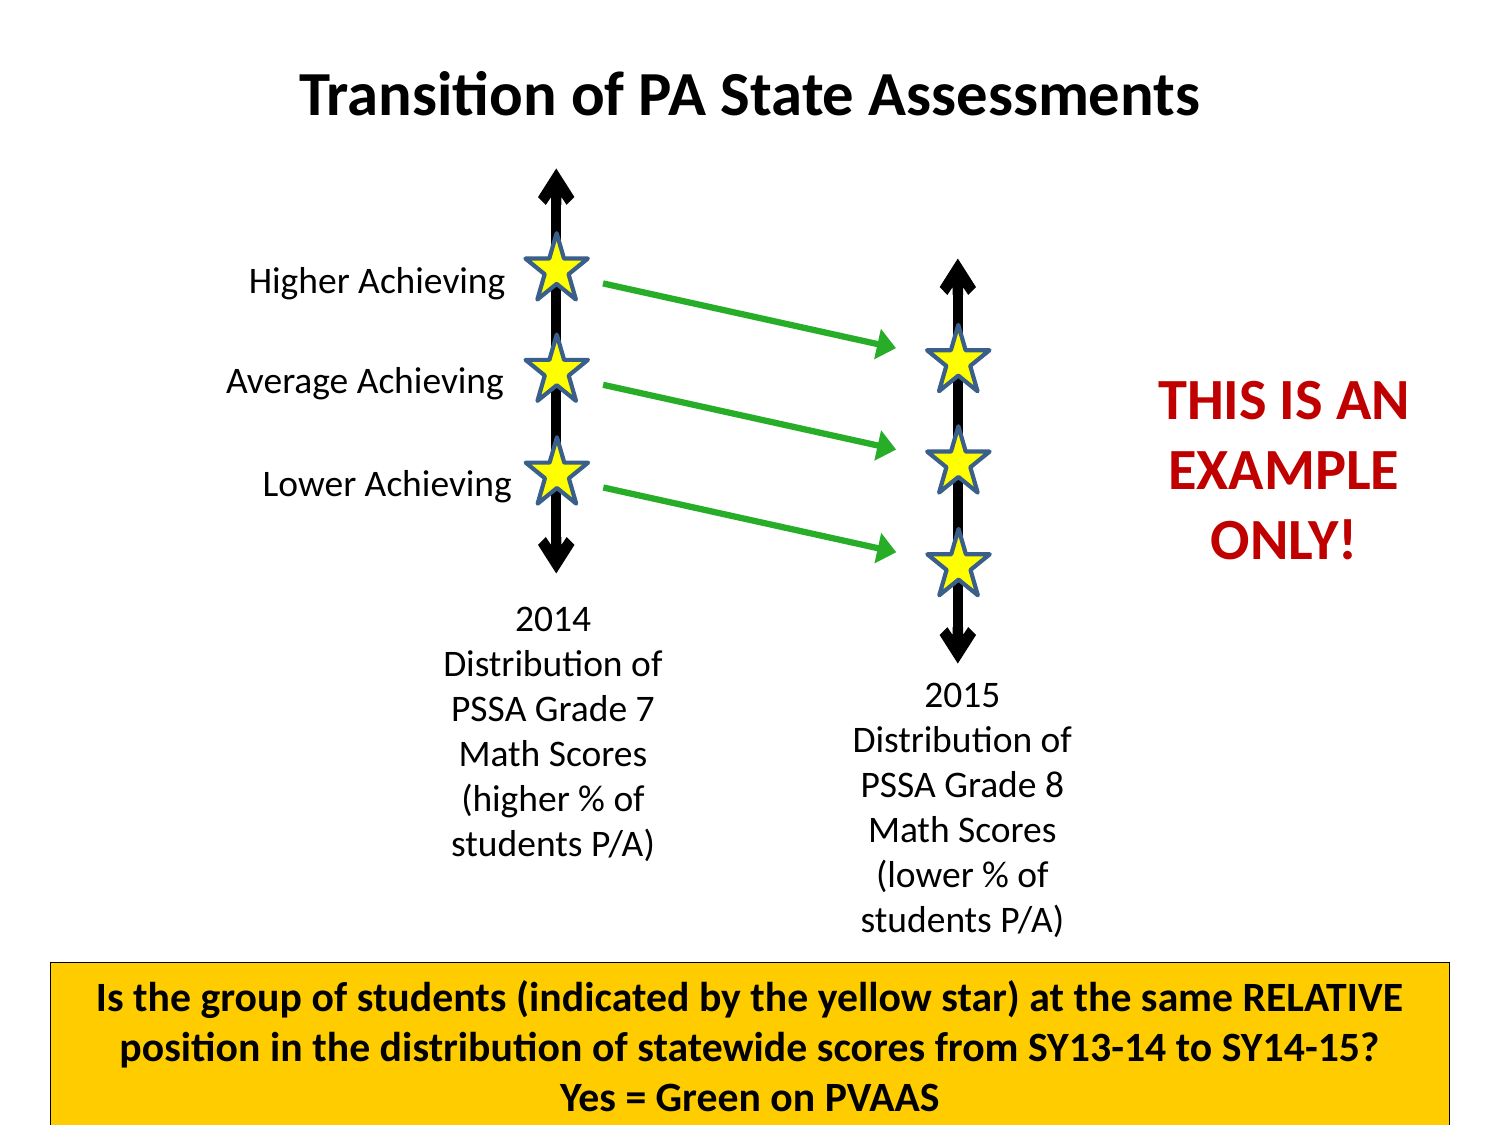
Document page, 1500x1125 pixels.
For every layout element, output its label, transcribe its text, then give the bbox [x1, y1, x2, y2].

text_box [525, 233, 990, 334]
text_box Higher Achieving [223, 243, 520, 314]
text_box Average Achieving [200, 343, 520, 415]
text_box Is the group of students (indicated by the yellow star) at the same RELATIVE position in the distribution of statewide scores from SY13-14 to SY14-15? Yes = Green on PVAAS [50, 962, 1450, 1125]
text_box THIS IS AN EXAMPLE ONLY! [1111, 354, 1457, 579]
title Transition of PA State Assessments [75, 45, 1425, 136]
text_box 2014 Distribution of PSSA Grade 7 Math Scores (higher % of students P/A) [409, 586, 697, 872]
text_box 2015 Distribution of PSSA Grade 8 Math Scores (lower % of students P/A) [818, 662, 1107, 993]
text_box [525, 334, 990, 436]
text_box Lower Achieving [236, 446, 520, 517]
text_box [525, 437, 991, 596]
